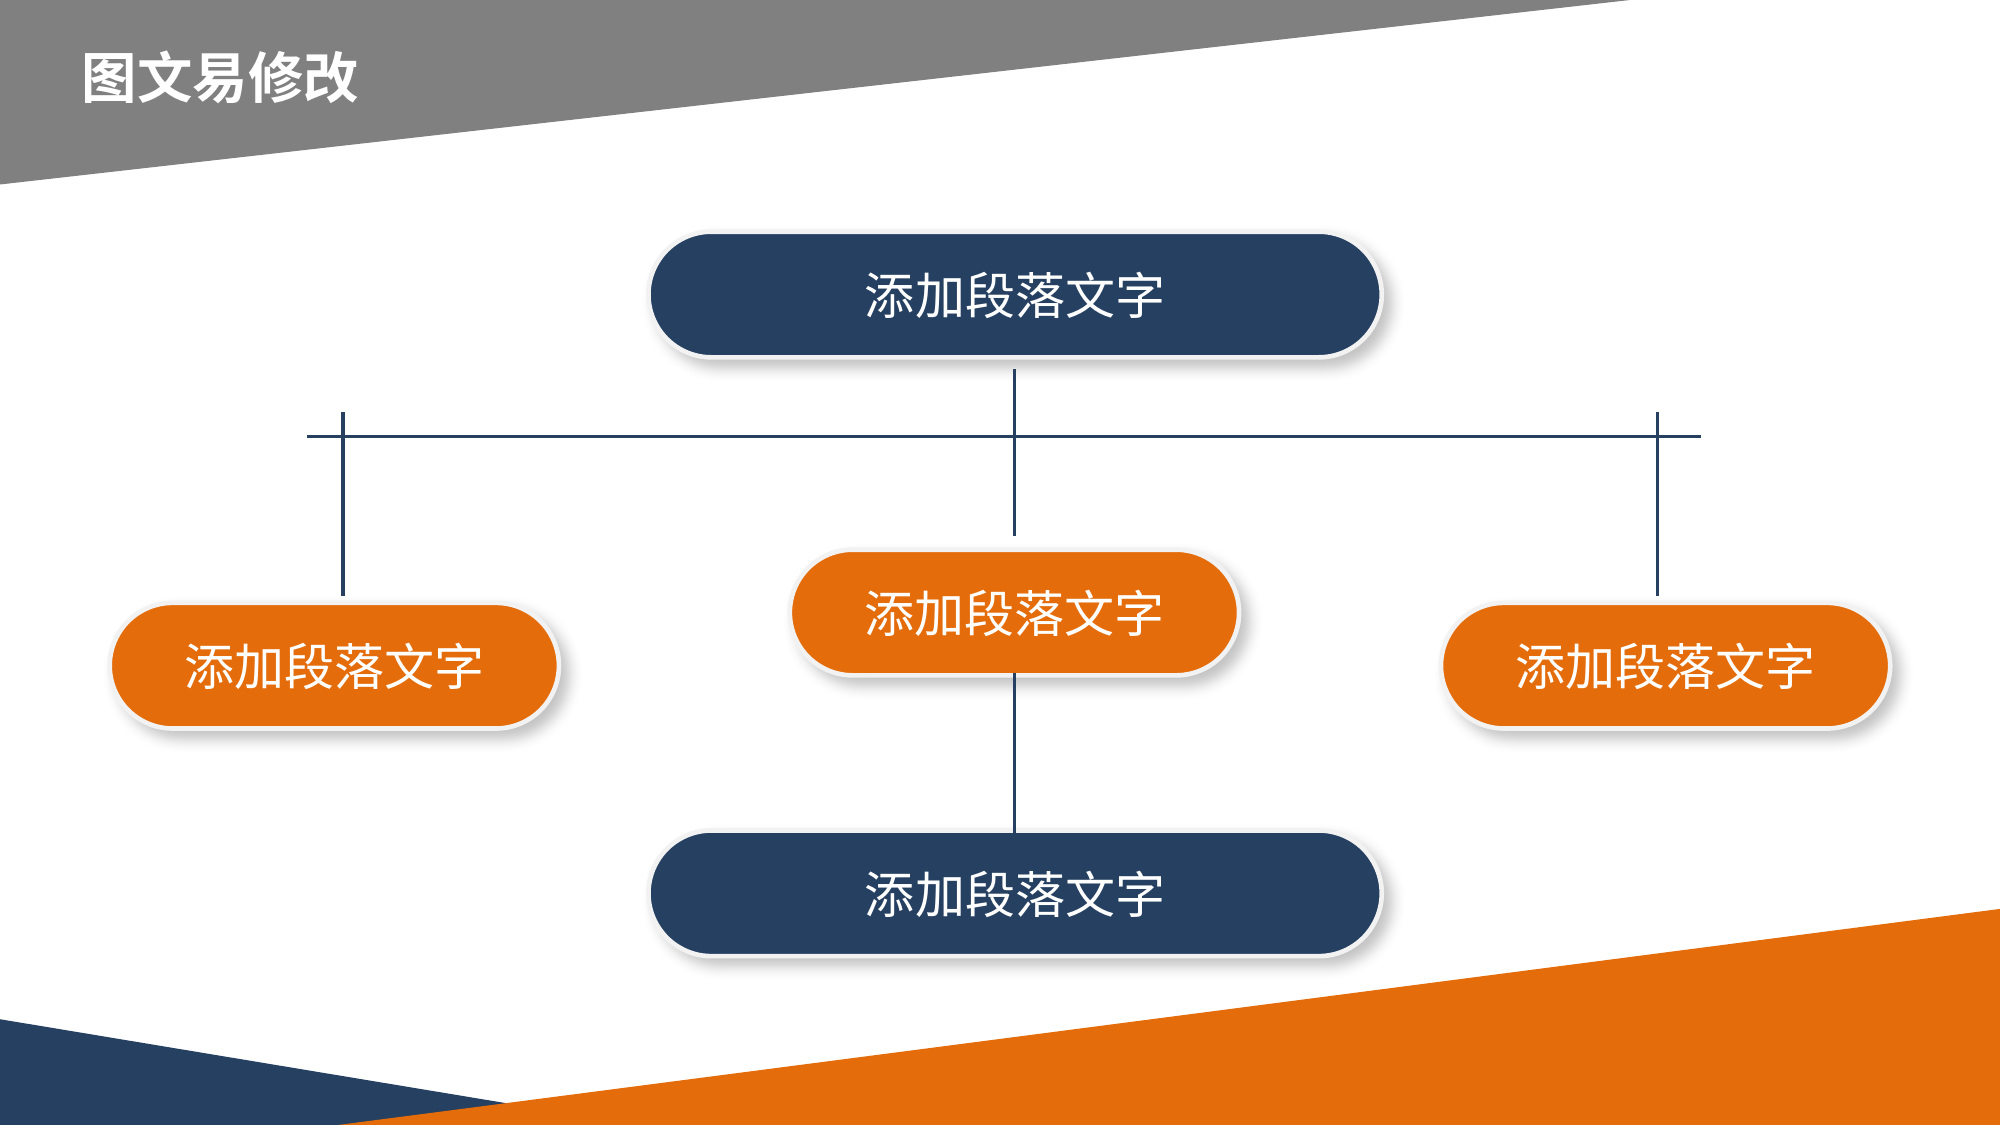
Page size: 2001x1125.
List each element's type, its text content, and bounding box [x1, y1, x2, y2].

text_box 添加段落文字 [1440, 602, 1891, 729]
text_box 图文易修改 [0, 42, 441, 110]
text_box 添加段落文字 [789, 549, 1240, 676]
text_box 添加段落文字 [109, 602, 559, 729]
text_box 添加段落文字 [648, 231, 1382, 358]
text_box 添加段落文字 [648, 830, 1382, 957]
